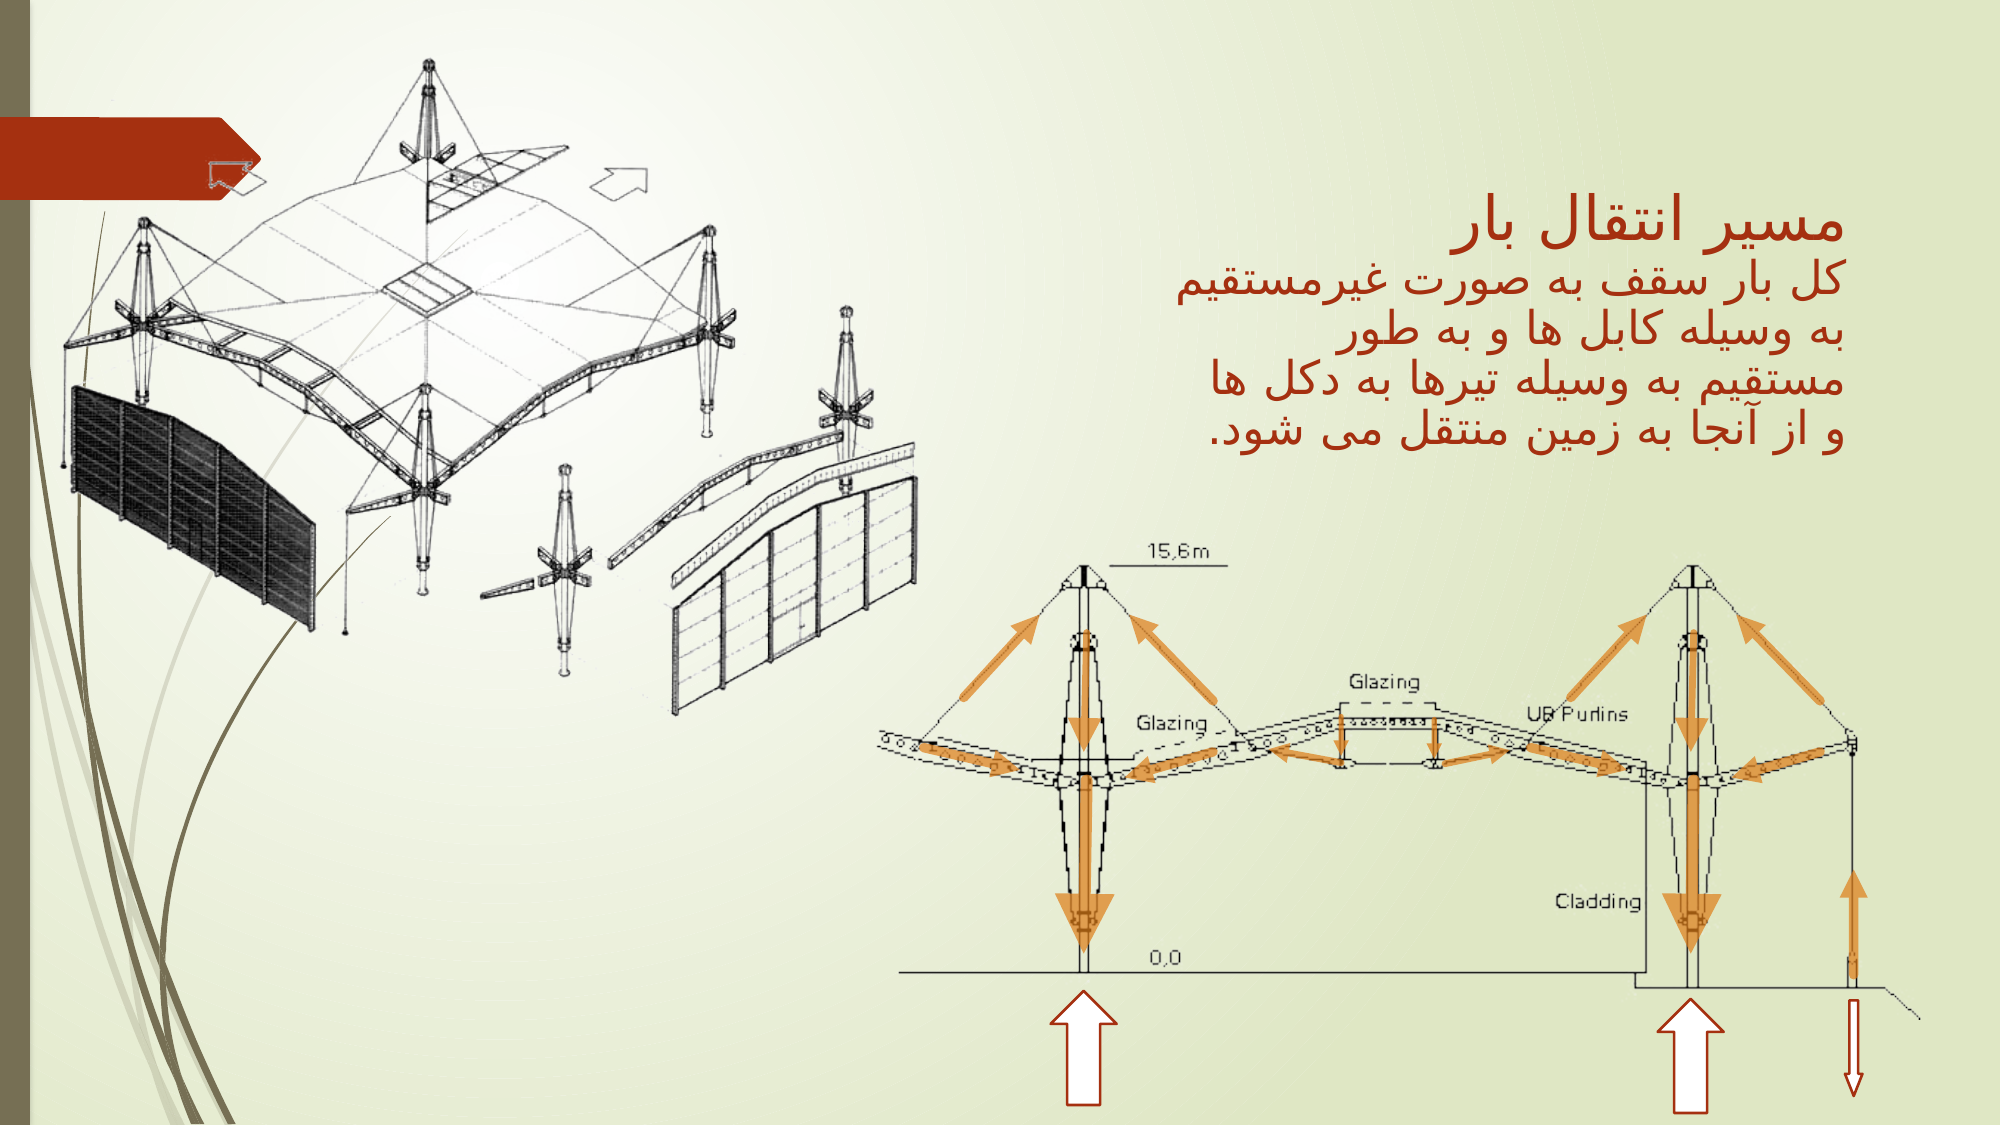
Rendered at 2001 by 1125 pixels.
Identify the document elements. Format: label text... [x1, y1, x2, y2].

text_box [1065, 1029, 1102, 1107]
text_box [1690, 780, 1694, 954]
text_box مسیر انتقال بار کل بار سقف به صورت غیرمستقیم به وسیله کابل ها و به طور مستقیم به وسیله تیرها به دکل ها و از آنجا به زمین منتقل می شود. [1159, 179, 1863, 471]
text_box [1735, 614, 1821, 702]
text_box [1444, 749, 1510, 764]
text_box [1530, 747, 1628, 771]
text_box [1083, 632, 1087, 753]
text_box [963, 614, 1040, 698]
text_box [923, 747, 1021, 771]
picture [52, 48, 1932, 1020]
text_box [1124, 751, 1214, 778]
text_box [1656, 1029, 1725, 1115]
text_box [1570, 614, 1647, 698]
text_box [1268, 748, 1342, 763]
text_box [1128, 614, 1214, 702]
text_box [1690, 632, 1694, 753]
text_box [1731, 751, 1821, 778]
text_box [1843, 1029, 1864, 1098]
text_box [1083, 780, 1087, 954]
